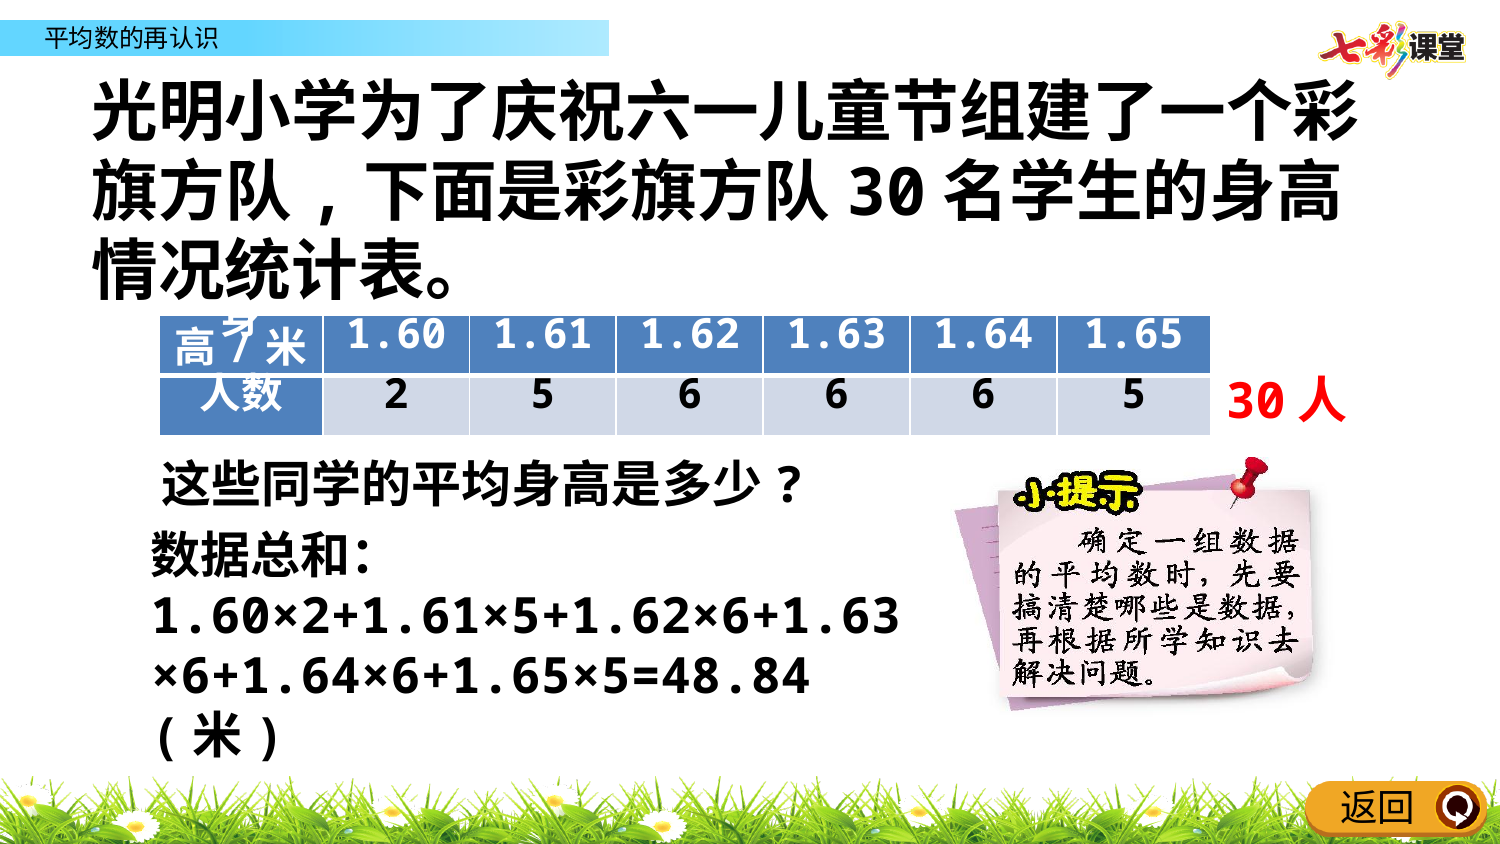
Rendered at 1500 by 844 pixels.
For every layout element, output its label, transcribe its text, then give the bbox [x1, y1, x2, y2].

table_header 1.61 [470, 316, 615, 373]
table_header 1.64 [911, 316, 1056, 373]
text_box 30人 [1210, 361, 1374, 437]
table_cell 6 [911, 378, 1056, 435]
table_header 1.63 [764, 316, 909, 373]
table_header 1.65 [1058, 316, 1210, 373]
table_header 身高/米 [160, 316, 322, 373]
table_cell 2 [324, 378, 469, 435]
text_box 这些同学的平均身高是多少? [97, 445, 810, 521]
table_cell 5 [470, 378, 615, 435]
picture [0, 776, 1500, 844]
table_cell 6 [764, 378, 909, 435]
table_cell 人数 [160, 378, 322, 435]
table_header 1.62 [617, 316, 762, 373]
picture [1316, 20, 1468, 80]
table_header 1.60 [324, 316, 469, 373]
table_cell 5 [1058, 378, 1210, 435]
picture [950, 456, 1341, 718]
text_box 光明小学为了庆祝六一儿童节组建了一个彩旗方队,下面是彩旗方队30名学生的身高情况统计表。 [76, 61, 1403, 316]
text_box 数据总和：1.60×2+1.61×5+1.62×6+1.63×6+1.64×6+1.65×5=48.84(米) [135, 516, 928, 772]
table_cell 6 [617, 378, 762, 435]
